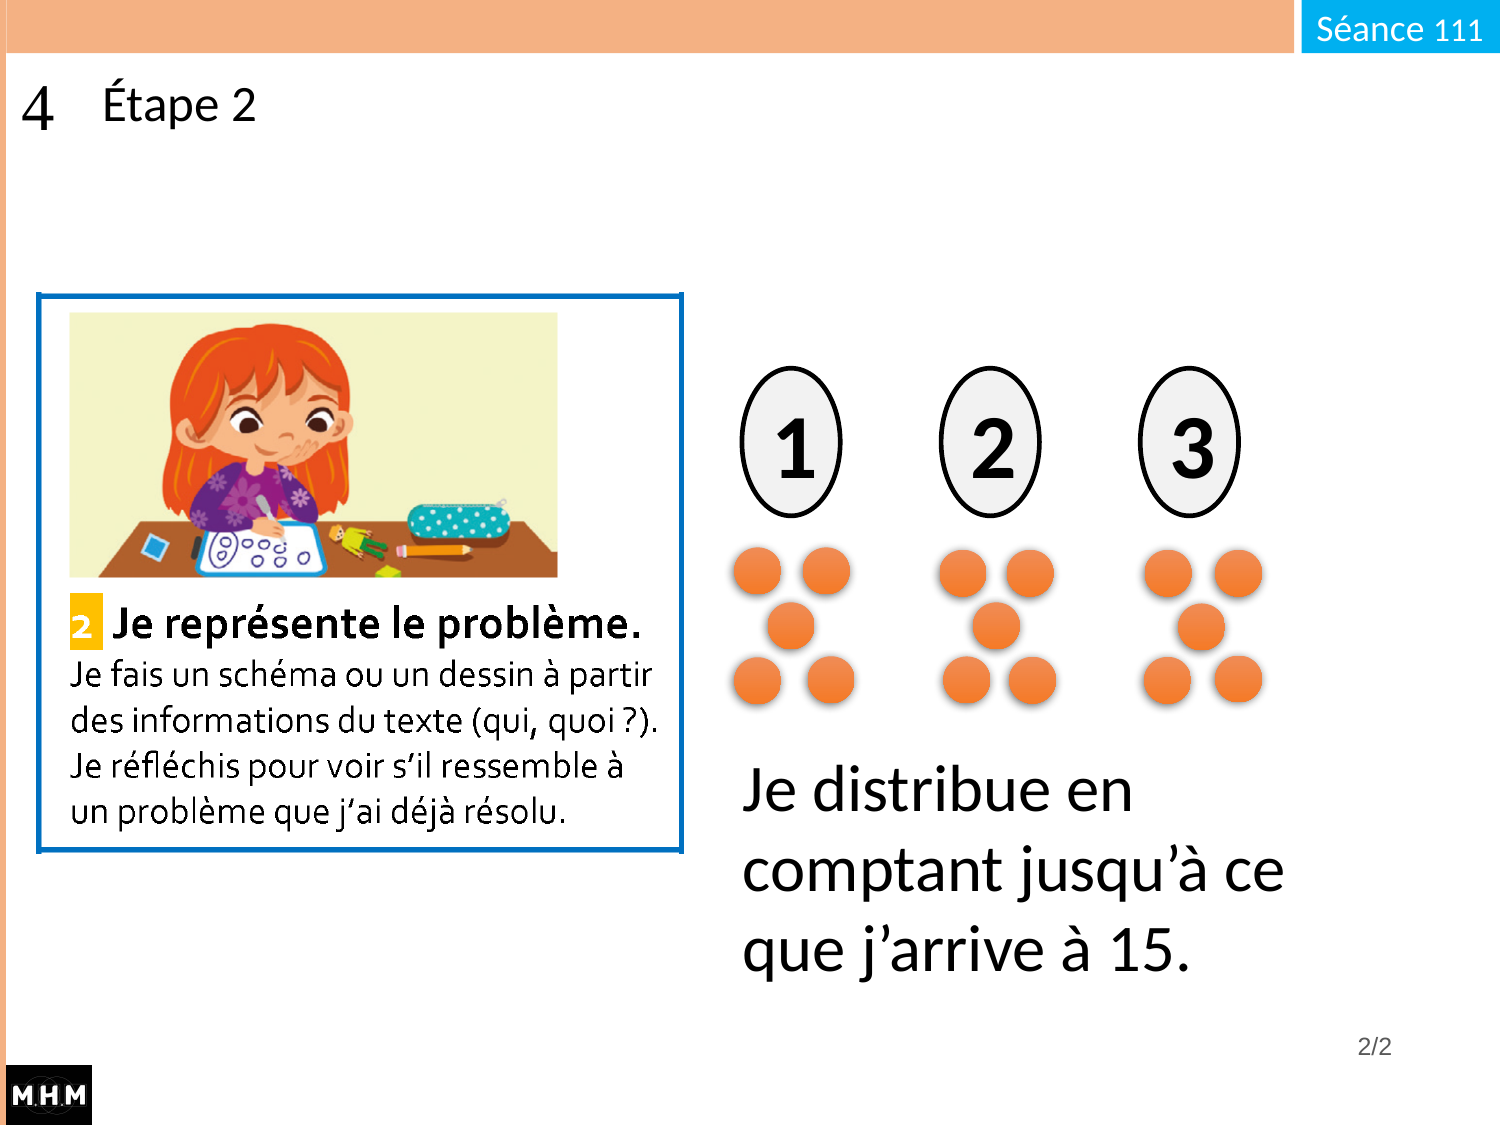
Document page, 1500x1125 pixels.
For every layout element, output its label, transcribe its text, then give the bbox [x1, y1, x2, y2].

text_box [807, 656, 855, 704]
picture [6, 1065, 92, 1125]
title Étape 2 [87, 32, 1382, 140]
text_box [939, 549, 987, 597]
text_box [1215, 549, 1263, 597]
text_box [1144, 656, 1192, 704]
text_box 1 [740, 367, 842, 517]
text_box [734, 547, 782, 595]
text_box Je distribue en comptant jusqu’à ce que j’arrive à 15. [728, 737, 1379, 993]
picture [34, 292, 685, 854]
text_box 2/2 [1337, 1022, 1413, 1068]
text_box 3 [1139, 367, 1240, 517]
text_box [1009, 656, 1057, 704]
text_box [734, 657, 782, 705]
text_box [767, 602, 815, 650]
text_box [802, 547, 850, 595]
text_box [1006, 549, 1054, 597]
text_box [1144, 549, 1192, 597]
text_box [972, 602, 1020, 650]
text_box 2 [940, 367, 1041, 517]
text_box [1178, 603, 1226, 651]
text_box [1215, 655, 1263, 703]
text_box [943, 656, 991, 704]
